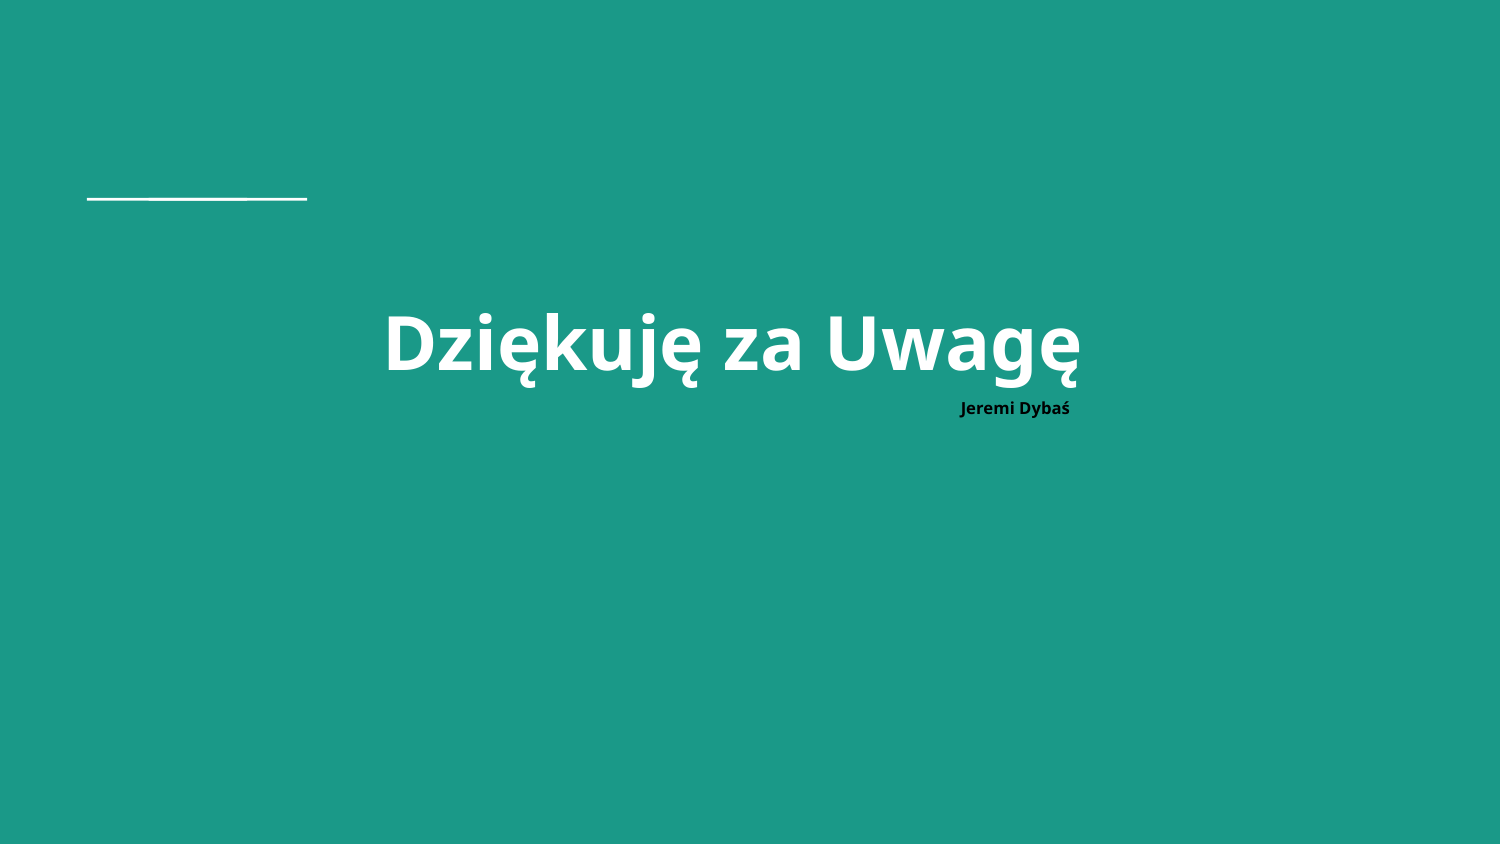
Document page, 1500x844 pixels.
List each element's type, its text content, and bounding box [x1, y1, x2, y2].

title Dziękuję za Uwagę [102, 280, 1364, 432]
text_box Jeremi Dybaś [945, 387, 1182, 428]
